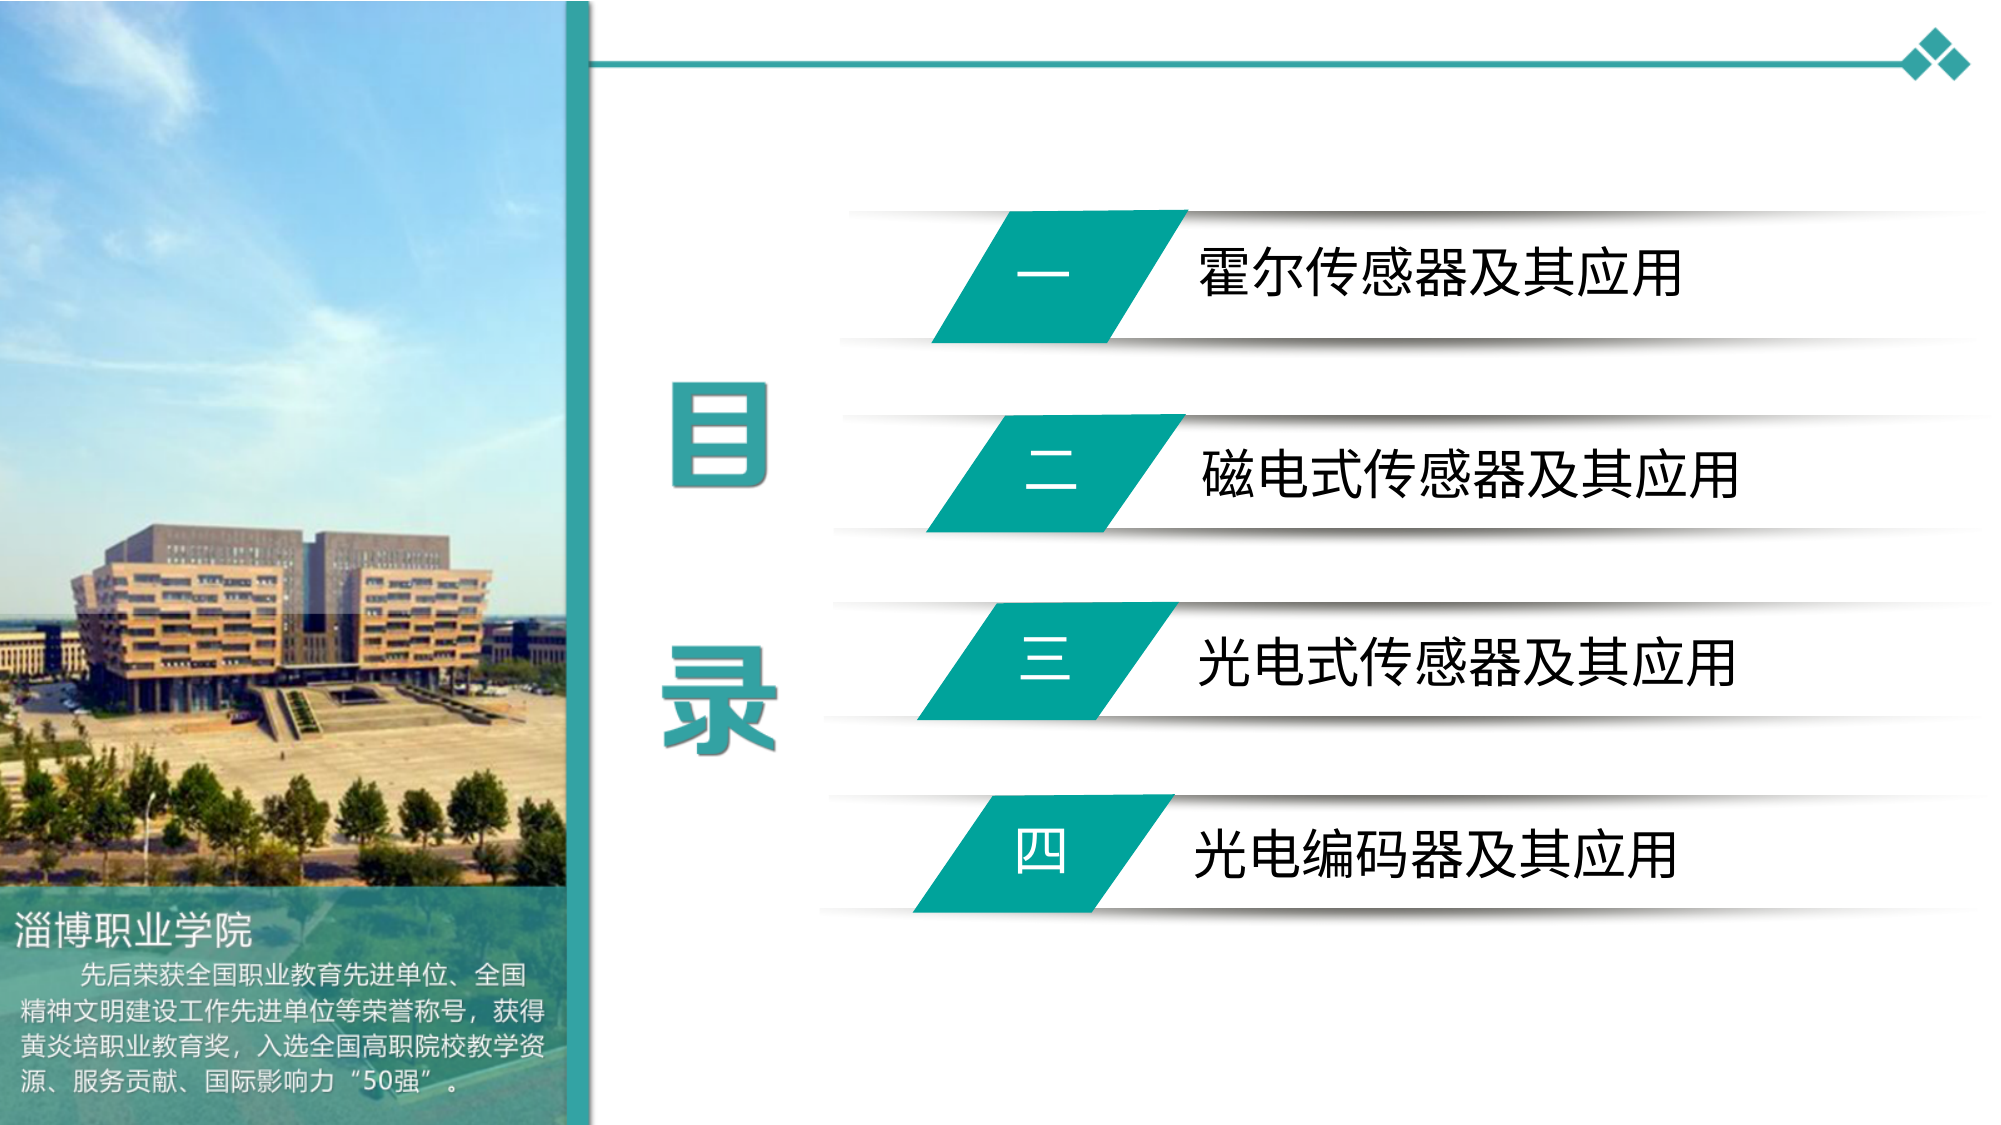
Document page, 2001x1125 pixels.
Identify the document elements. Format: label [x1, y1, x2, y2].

picture [0, 1, 1999, 1125]
text_box [819, 794, 1988, 927]
text_box [833, 414, 1992, 547]
text_box [823, 601, 1992, 734]
text_box [839, 209, 1986, 359]
